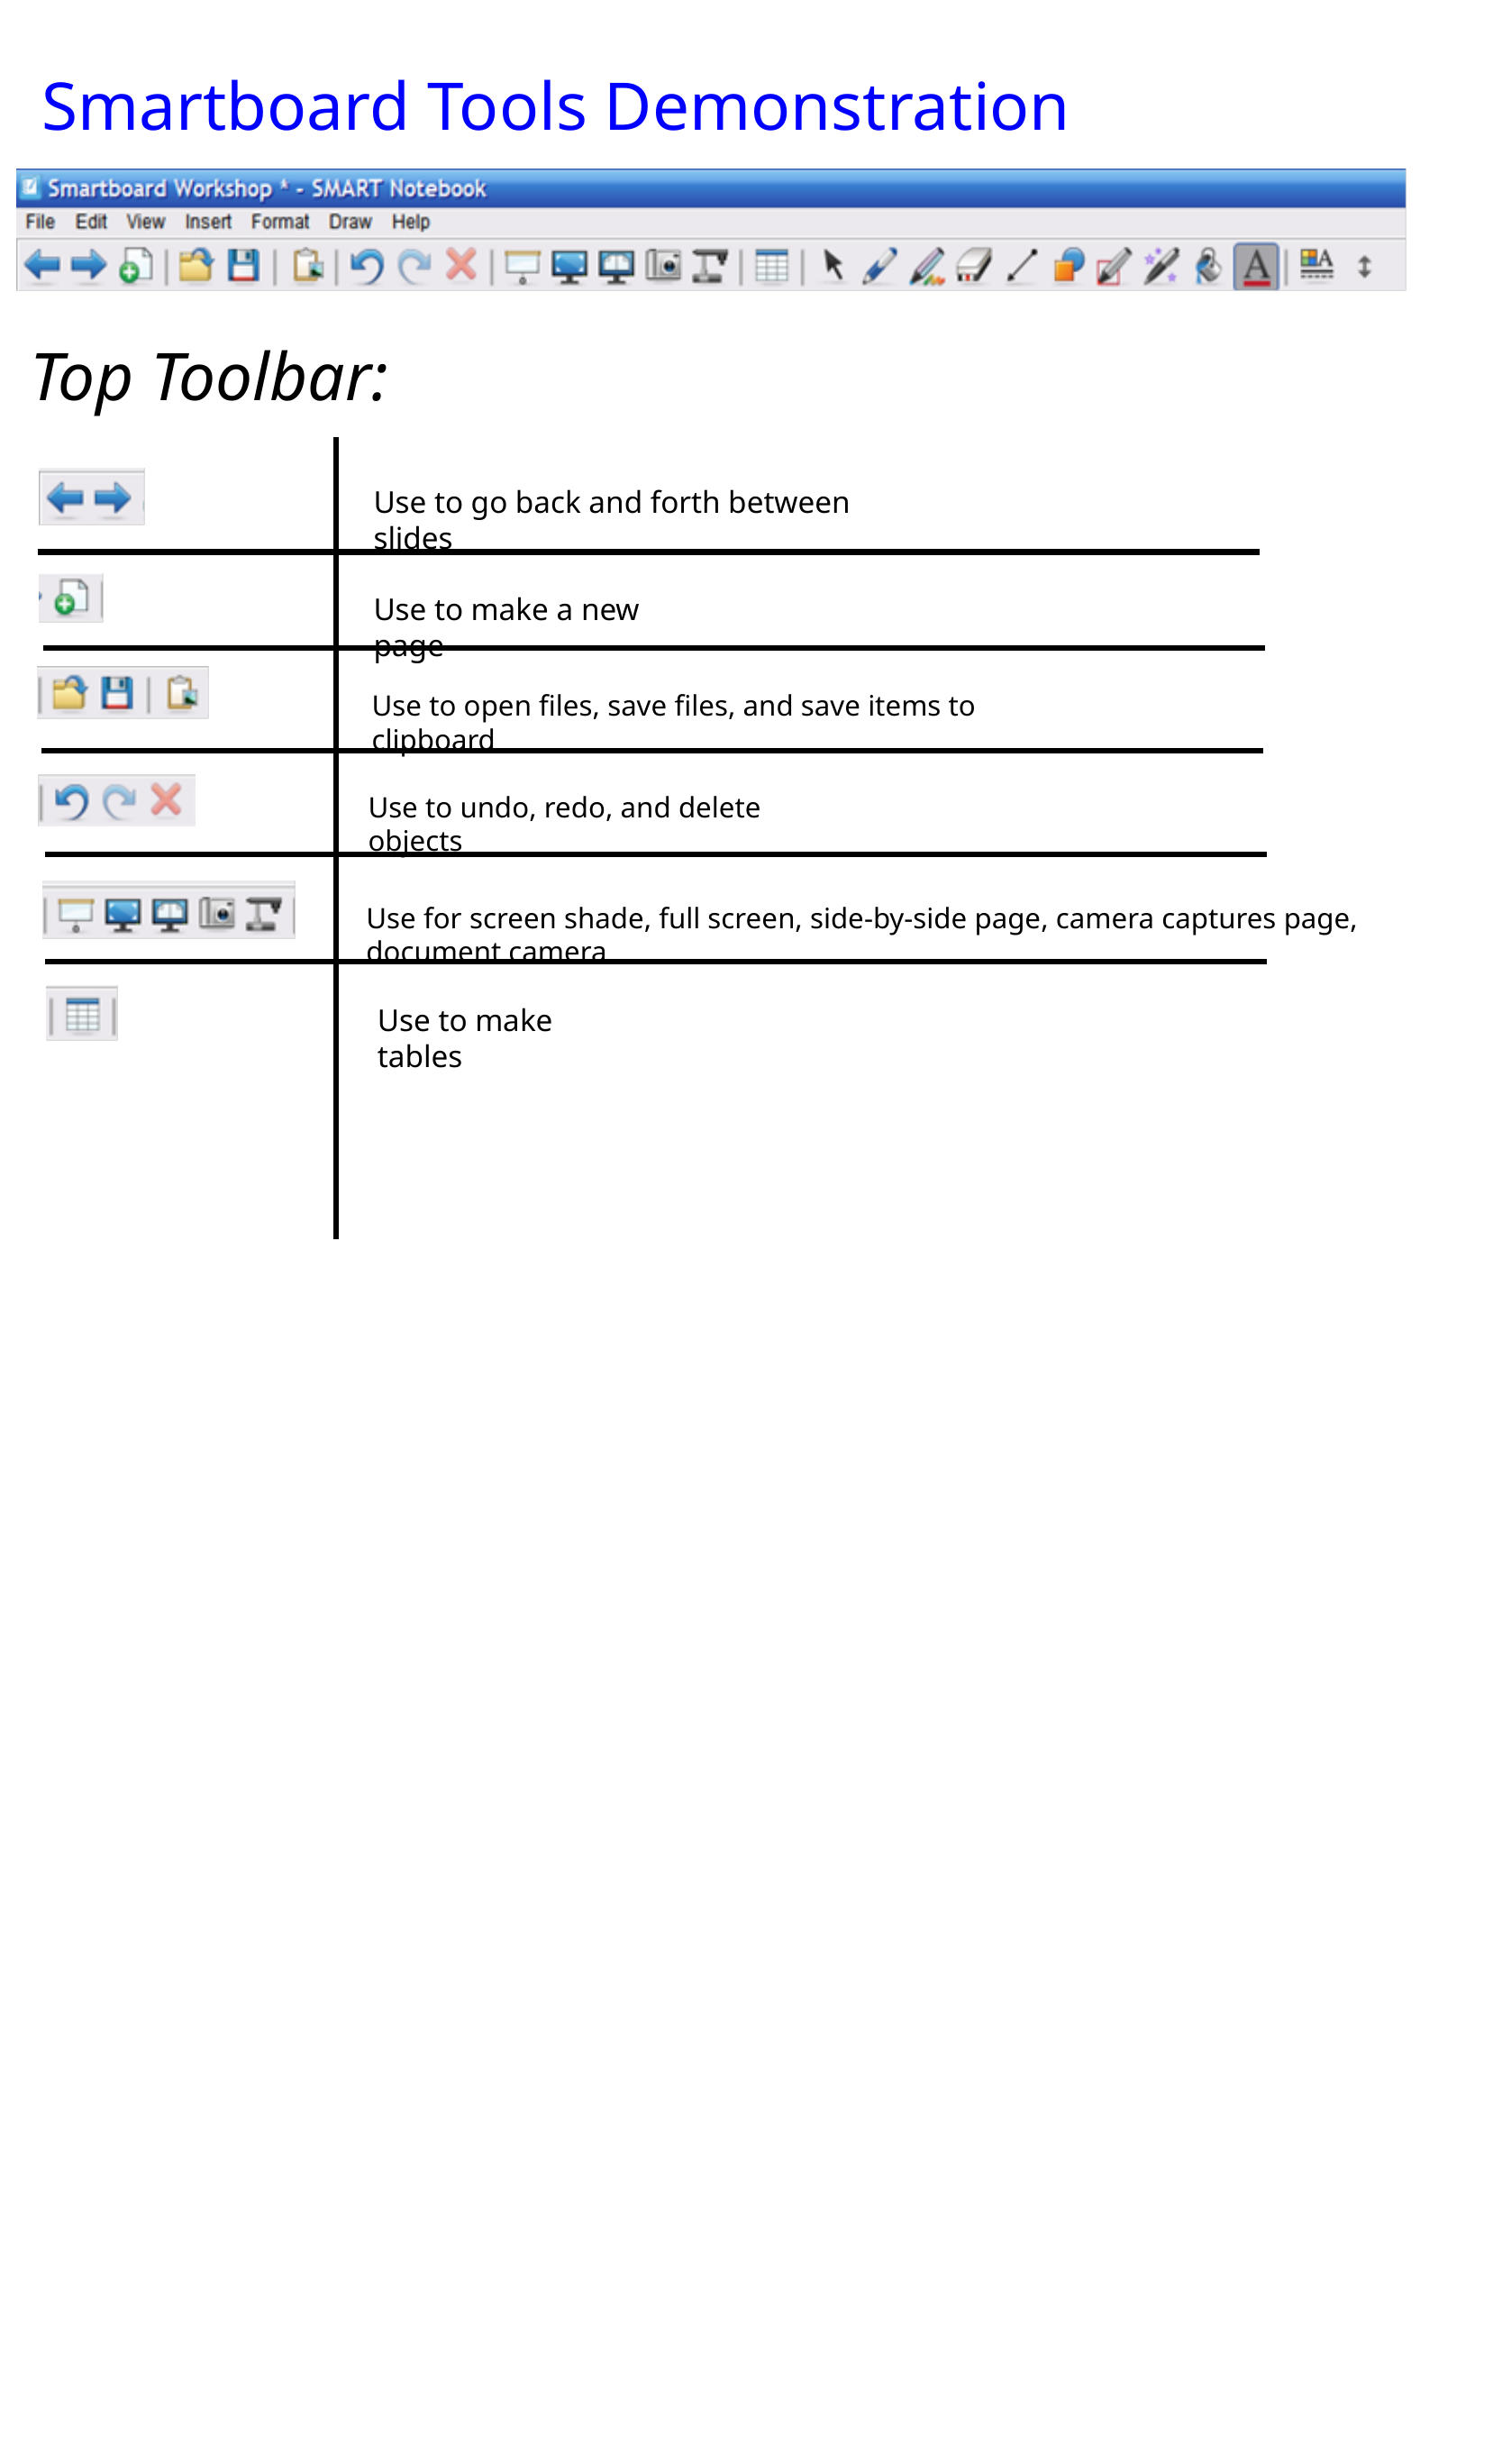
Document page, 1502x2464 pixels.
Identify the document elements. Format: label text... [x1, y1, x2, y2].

text_box Top Toolbar: [16, 328, 464, 421]
picture [16, 169, 1408, 294]
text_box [37, 437, 1476, 1240]
text_box Smartboard Tools Demonstration [28, 58, 1098, 151]
